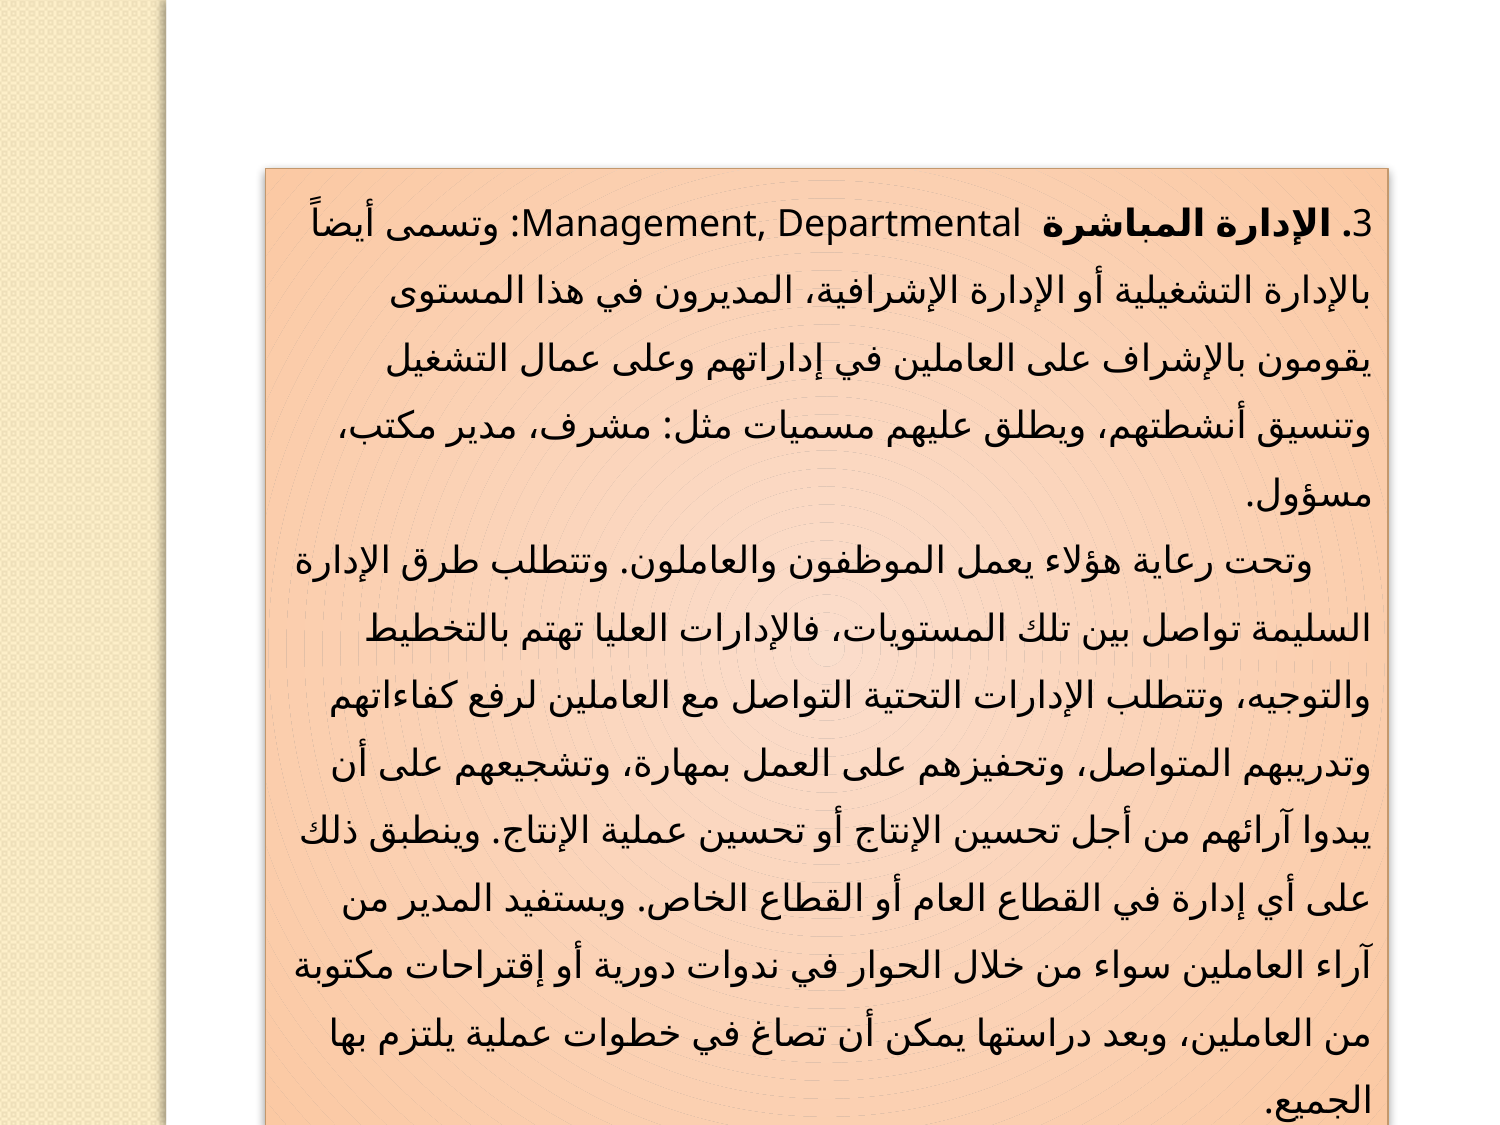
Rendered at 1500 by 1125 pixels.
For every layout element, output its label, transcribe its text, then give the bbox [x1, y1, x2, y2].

text_box 3. الإدارة المباشرة Management, Departmental: وتسمى أيضاً بالإدارة التشغيلية أو الإدارة الإشرافية، المديرون في هذا المستوى يقومون بالإشراف على العاملين في إداراتهم وعلى عمال التشغيل وتنسيق أنشطتهم، ويطلق عليهم مسميات مثل: مشرف، مدير مكتب، مسؤول. وتحت رعاية هؤلاء يعمل الموظفون والعاملون. وتتطلب طرق الإدارة السليمة تواصل بين تلك المستويات، فالإدارات العليا تهتم بالتخطيط والتوجيه، وتتطلب الإدارات التحتية التواصل مع العاملين لرفع كفاءاتهم وتدريبهم المتواصل، وتحفيزهم على العمل بمهارة، وتشجيعهم على أن يبدوا آرائهم من أجل تحسين الإنتاج أو تحسين عملية الإنتاج. وينطبق ذلك على أي إدارة في القطاع العام أو القطاع الخاص. ويستفيد المدير من آراء العاملين سواء من خلال الحوار في ندوات دورية أو إقتراحات مكتوبة من العاملين، وبعد دراستها يمكن أن تصاغ في خطوات عملية يلتزم بها الجميع. [265, 168, 1389, 1125]
